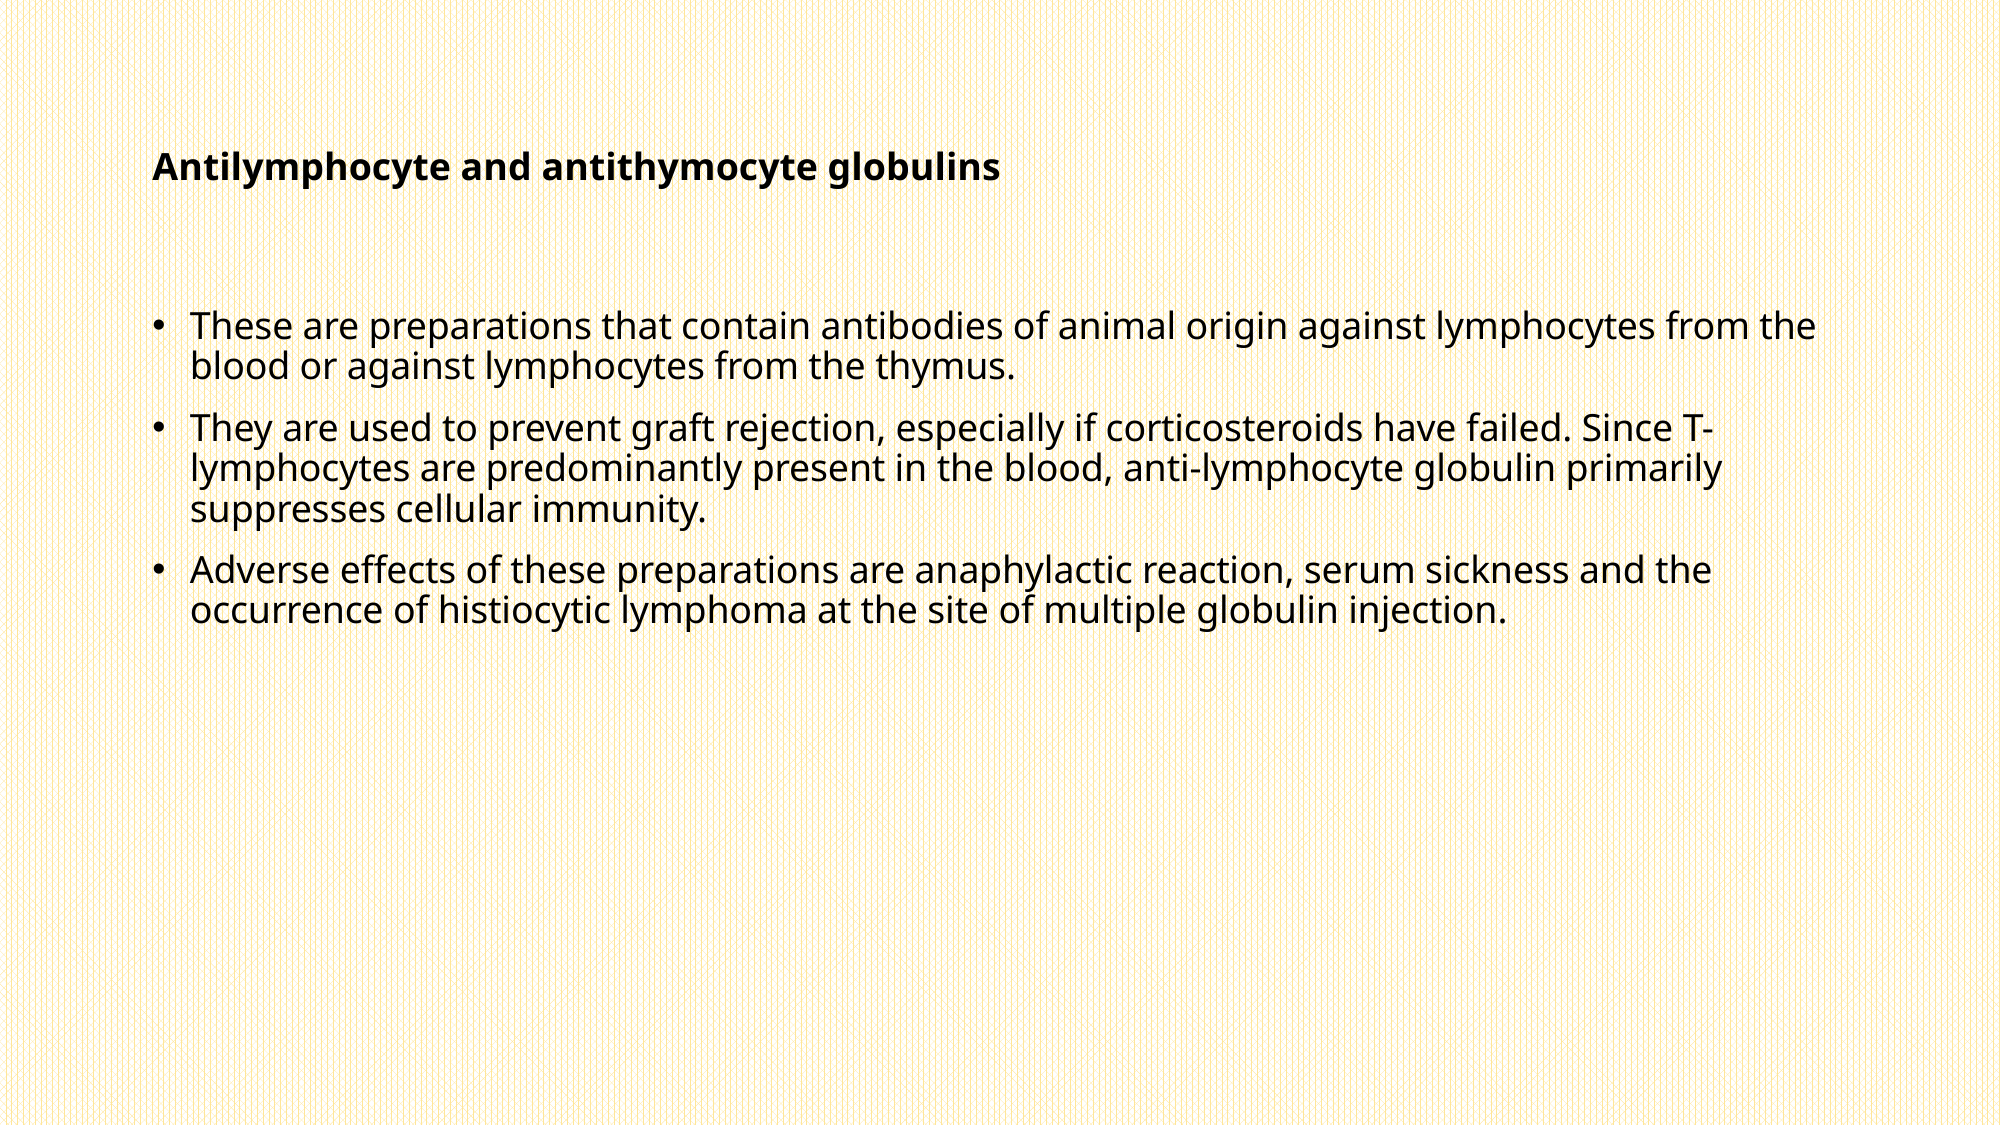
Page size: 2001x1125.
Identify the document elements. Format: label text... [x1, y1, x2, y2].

title Antilymphocyte and antithymocyte globulins [137, 59, 1863, 278]
list These are preparations that contain antibodies of animal origin against lymphocytes from the blood or against lymphocytes from the thymus. They are used to prevent graft rejection, especially if corticosteroids have failed. Since T-lymphocytes are predominantly present in the blood, anti-lymphocyte globulin primarily suppresses cellular immunity. Adverse effects of these preparations are anaphylactic reaction, serum sickness and the occurrence of histiocytic lymphoma at the site of multiple globulin injection. [137, 299, 1863, 1014]
